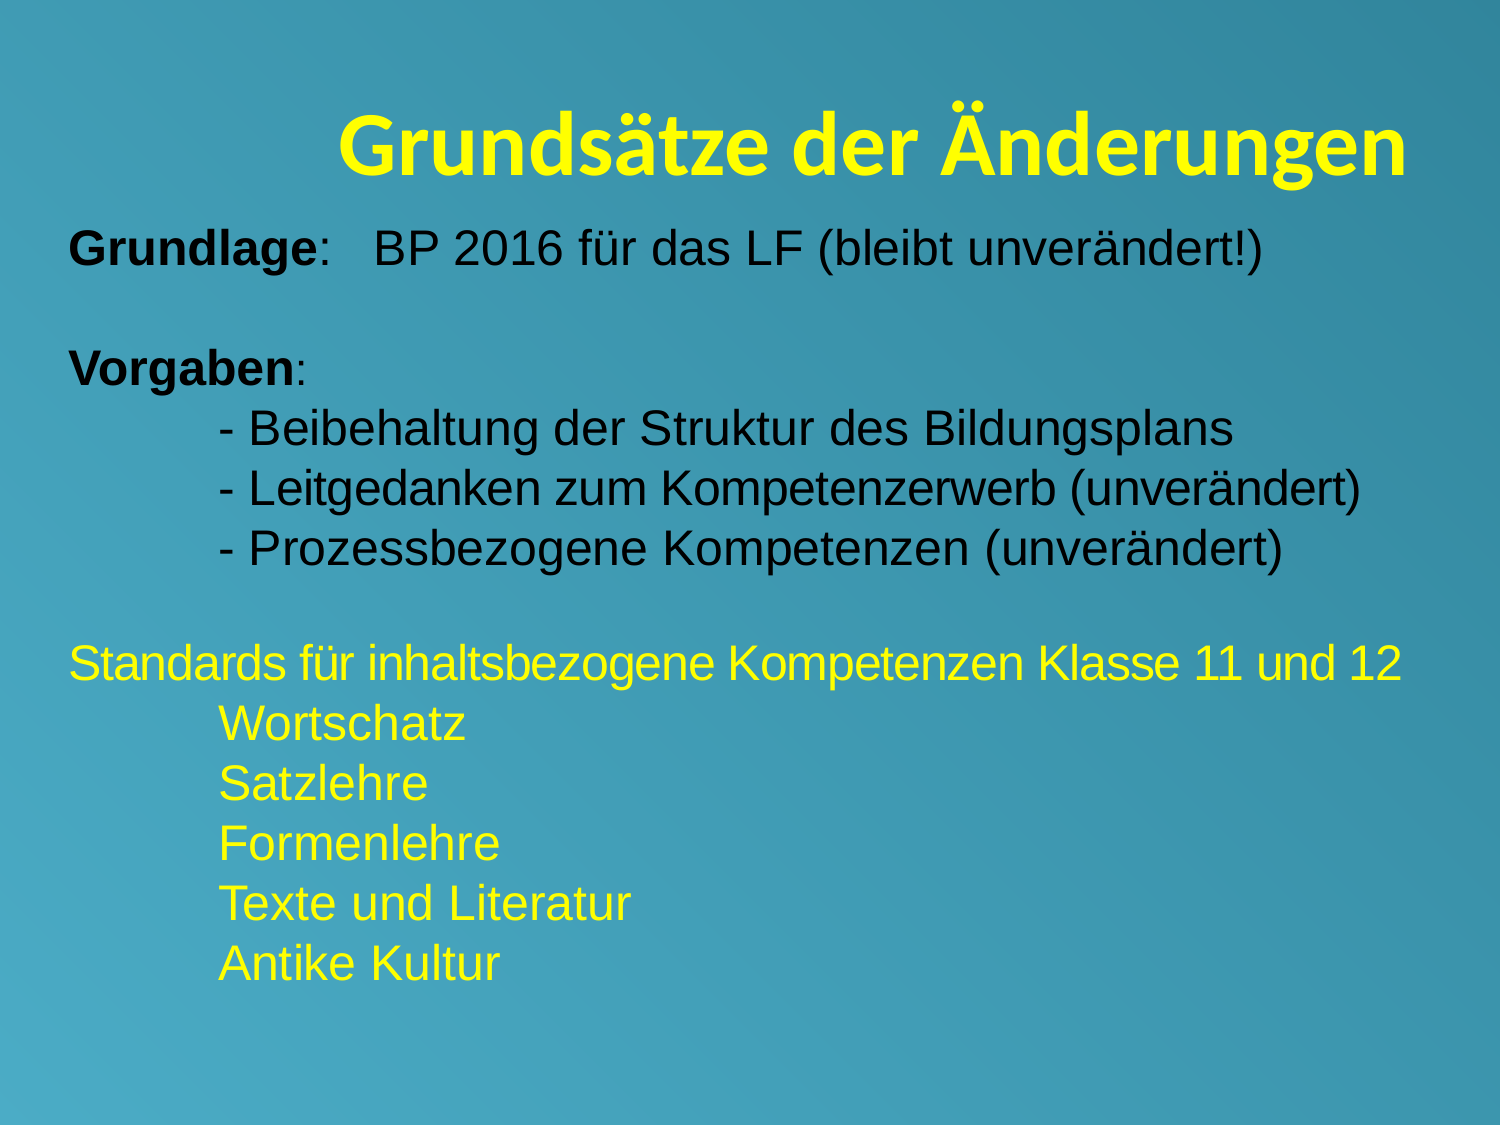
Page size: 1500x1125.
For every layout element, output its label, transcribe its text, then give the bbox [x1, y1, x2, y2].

title Grundsätze der Änderungen [75, 45, 1425, 208]
list Grundlage: BP 2016 für das LF (bleibt unverändert!) Vorgaben: - Beibehaltung der Struktur des Bildungsplans - Leitgedanken zum Kompetenzerwerb (unverändert) - Prozessbezogene Kompetenzen (unverändert) Standards für inhaltsbezogene Kompetenzen Klasse 11 und 12 Wortschatz Satzlehre Formenlehre Texte und Literatur Antike Kultur [53, 208, 1447, 1071]
